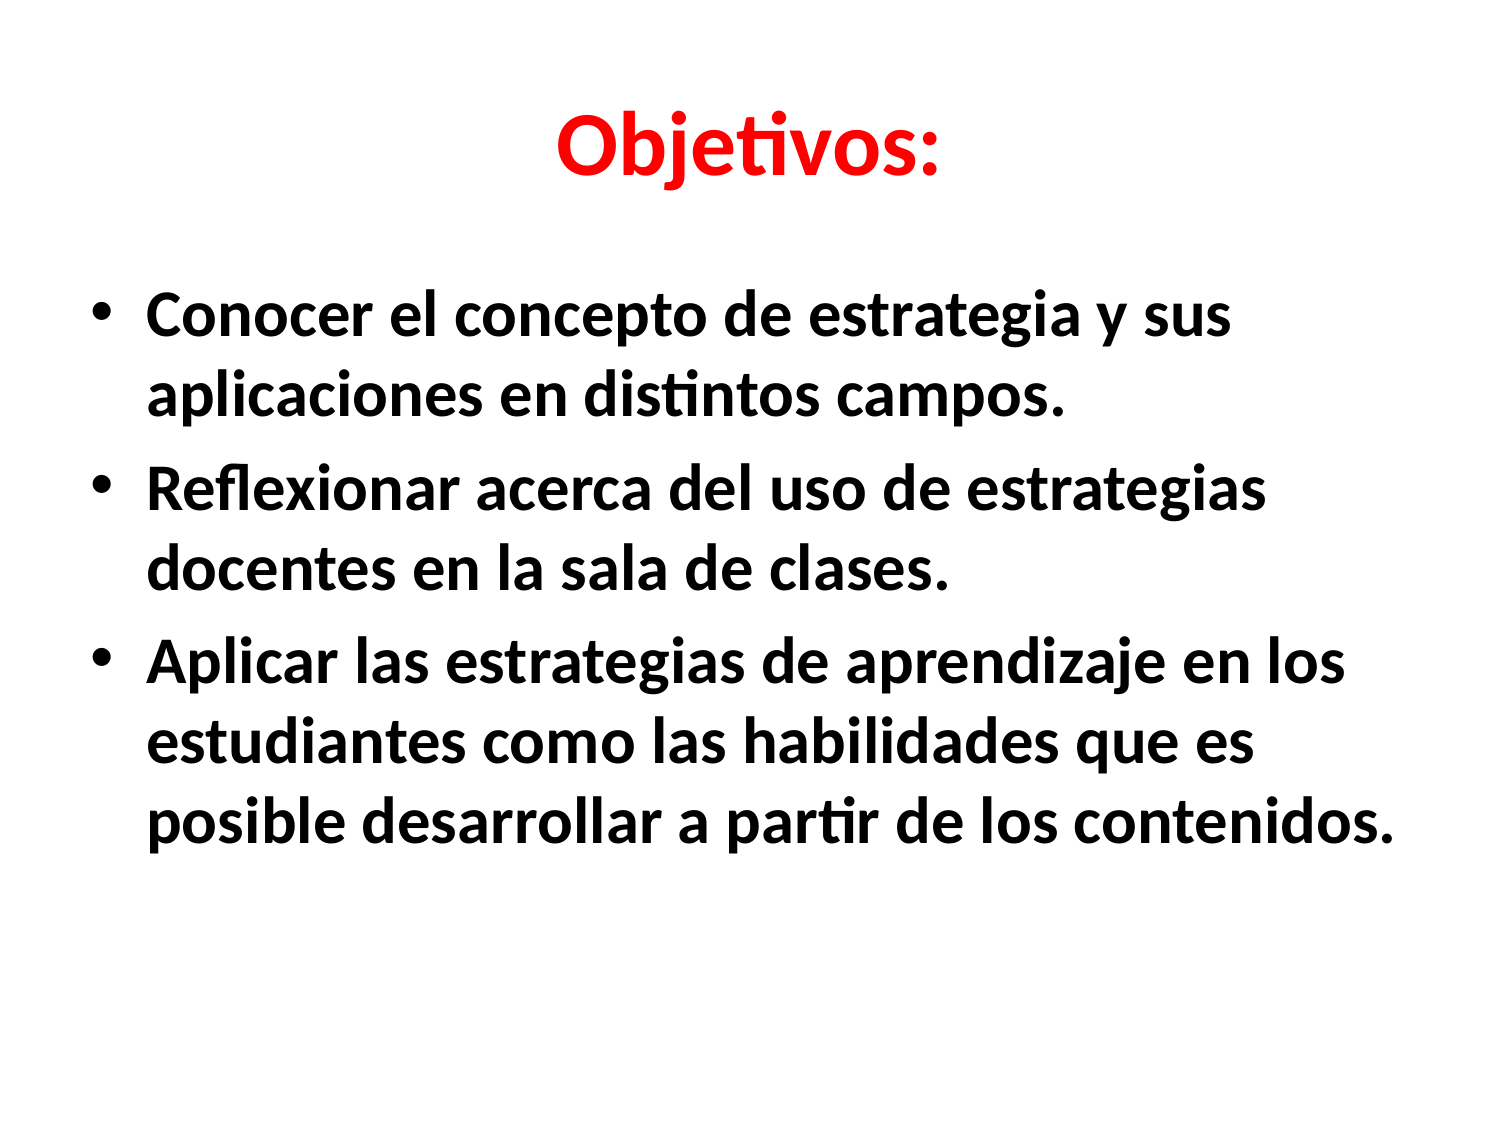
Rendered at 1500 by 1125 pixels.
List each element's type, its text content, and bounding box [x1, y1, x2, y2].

title Objetivos: [75, 45, 1425, 233]
list Conocer el concepto de estrategia y sus aplicaciones en distintos campos. Reflexionar acerca del uso de estrategias docentes en la sala de clases. Aplicar las estrategias de aprendizaje en los estudiantes como las habilidades que es posible desarrollar a partir de los contenidos. [75, 262, 1425, 1005]
